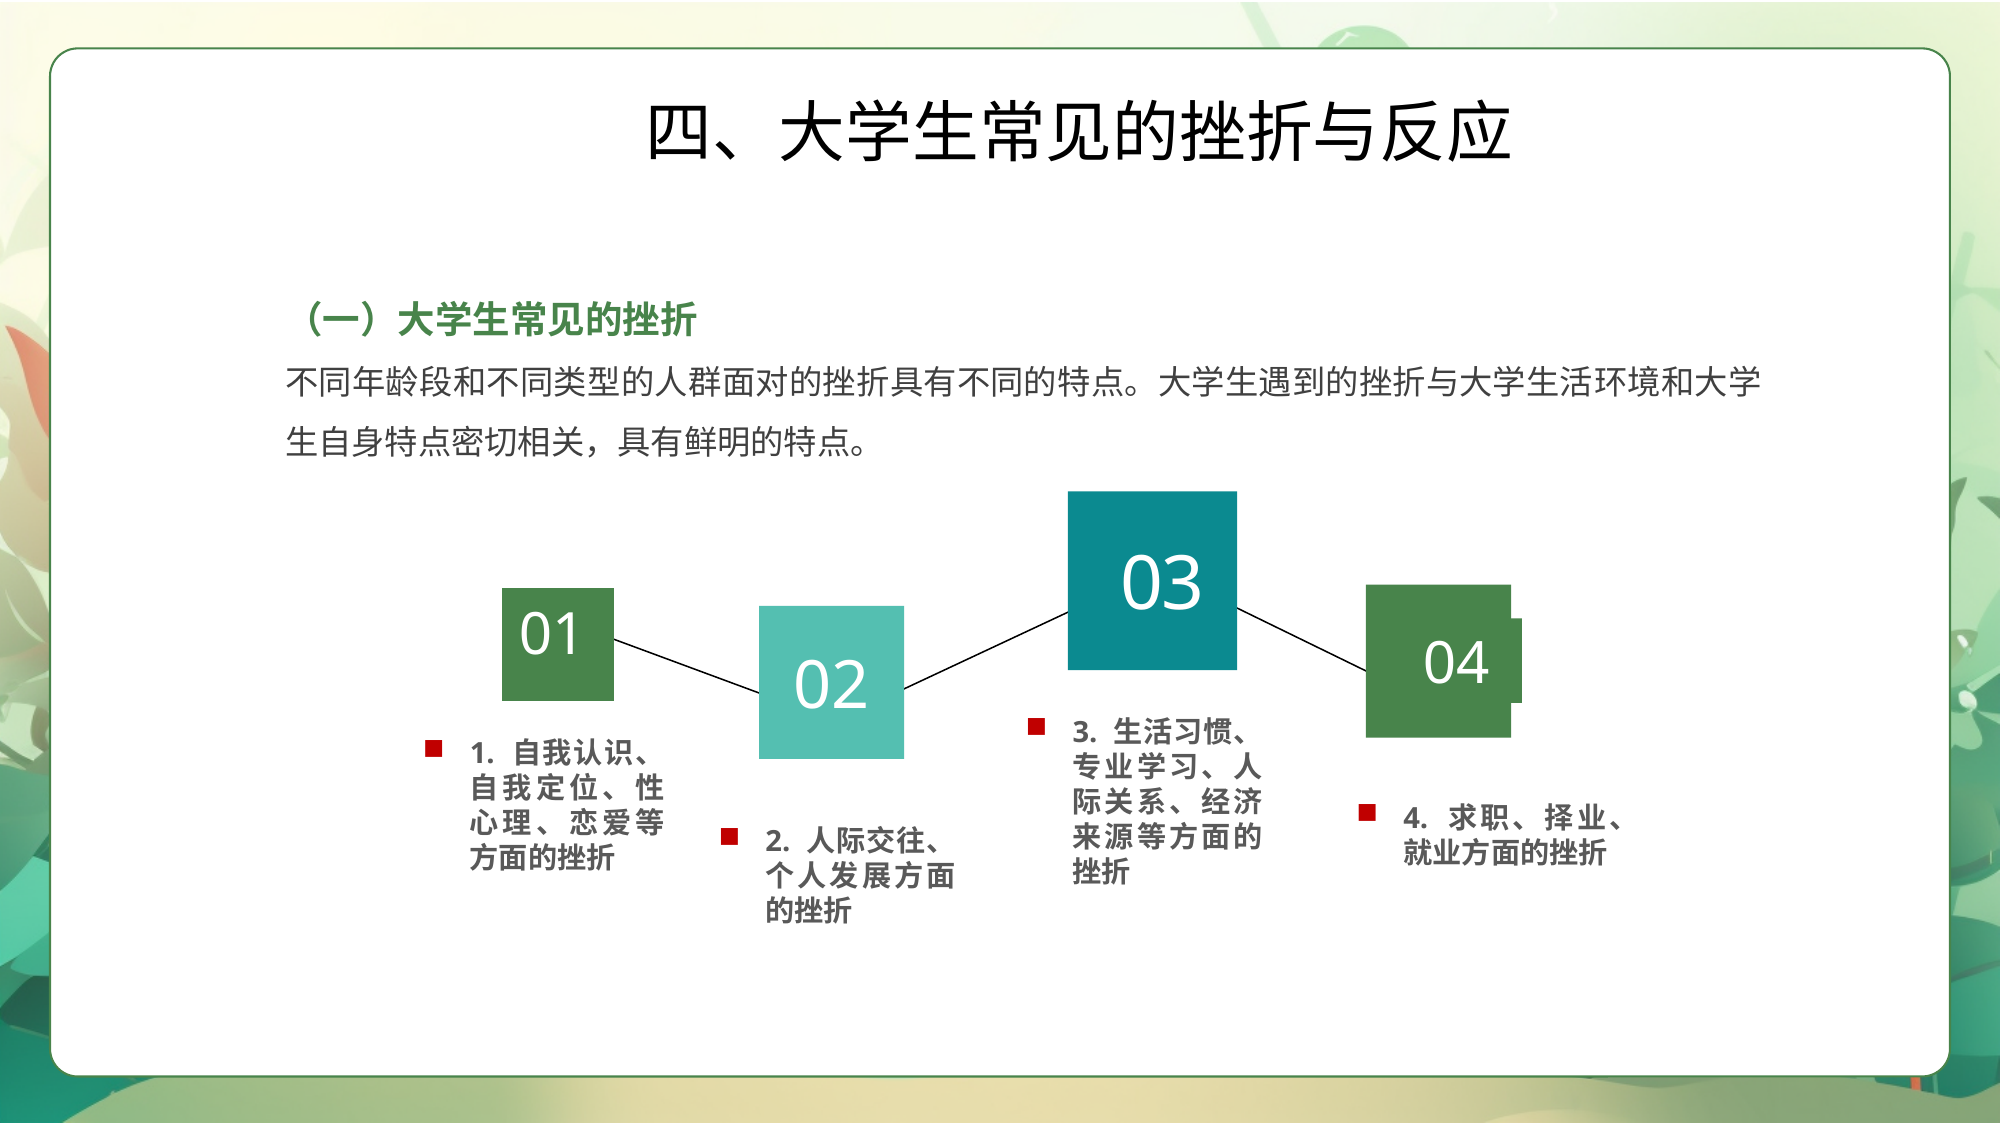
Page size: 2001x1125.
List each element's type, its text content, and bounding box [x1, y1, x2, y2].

text_box 4. 求职、择业、就业方面的挫折 [1341, 791, 1624, 877]
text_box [759, 605, 905, 760]
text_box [1067, 491, 1238, 671]
text_box 1. 自我认识、自我定位、性心理、恋爱等方面的挫折 [408, 727, 680, 882]
text_box 2. 人际交往、个人发展方面的挫折 [703, 815, 971, 935]
text_box （一）大学生常见的挫折 不同年龄段和不同类型的人群面对的挫折具有不同的特点。大学生遇到的挫折与大学生活环境和大学生自身特点密切相关，具有鲜明的特点。 [270, 266, 1777, 469]
text_box 3. 生活习惯、专业学习、人际关系、经济来源等方面的挫折 [1010, 722, 1279, 896]
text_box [608, 569, 1402, 722]
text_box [502, 588, 615, 701]
text_box 四、大学生常见的挫折与反应 [459, 82, 1700, 177]
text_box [1365, 584, 1522, 738]
picture [0, 2, 2000, 1123]
